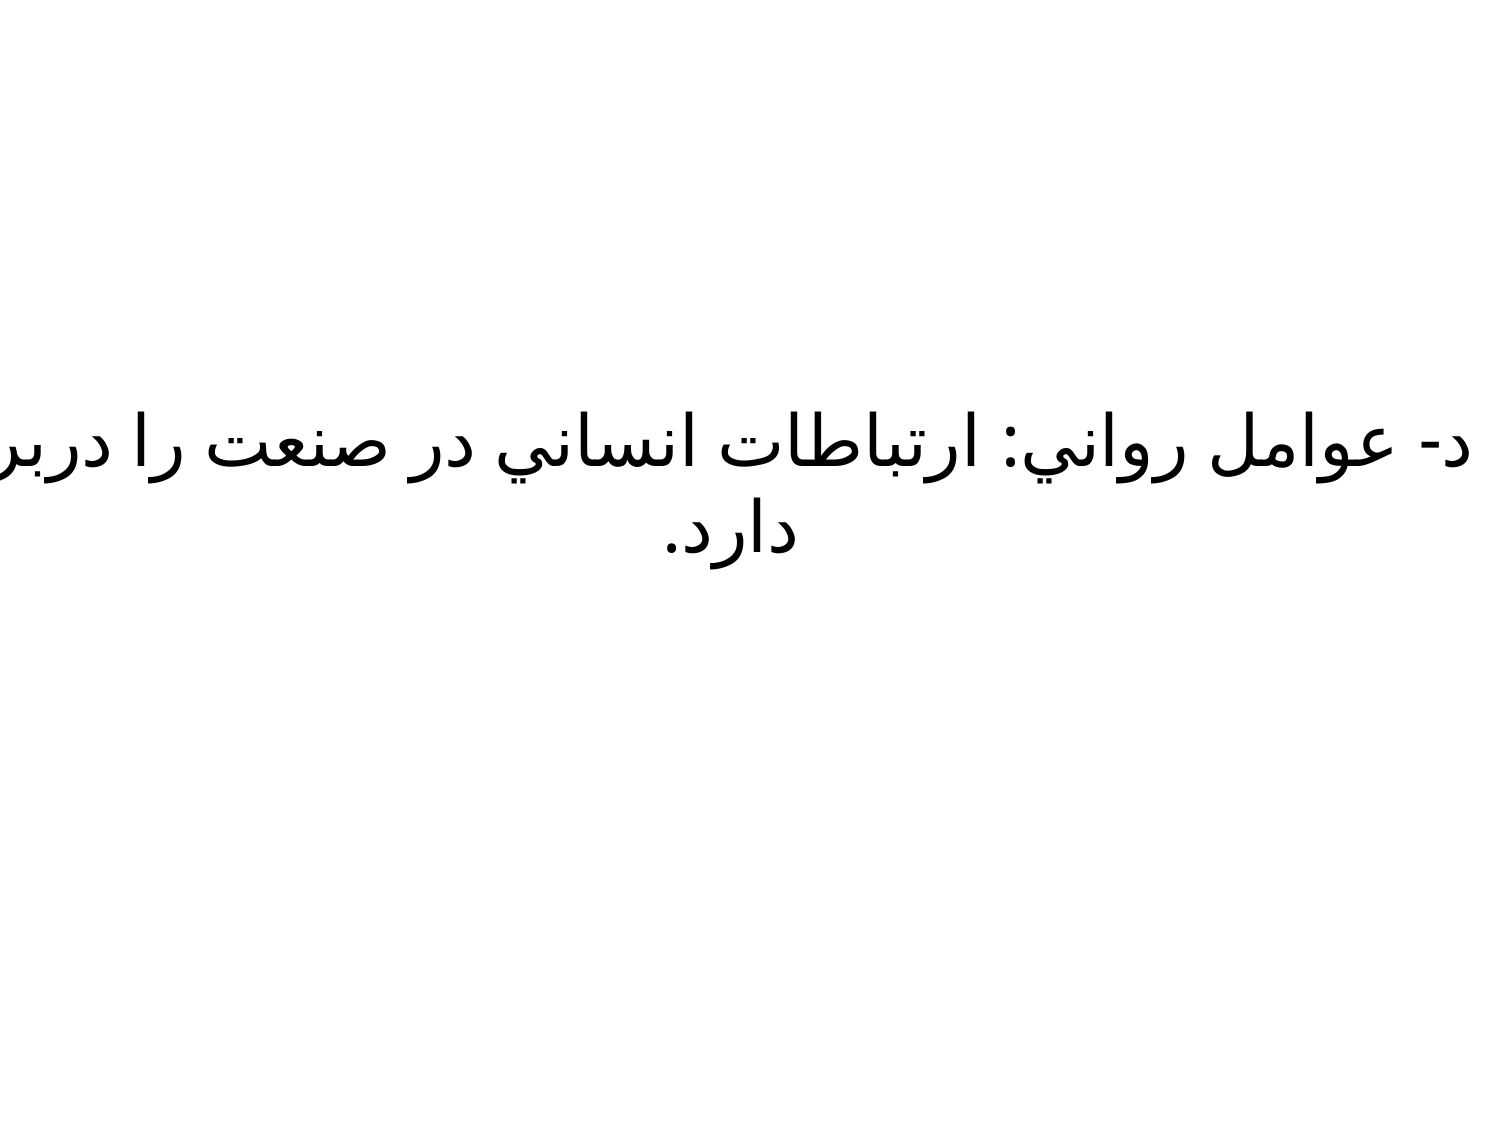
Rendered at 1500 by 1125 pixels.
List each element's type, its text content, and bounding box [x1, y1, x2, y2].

title د- عوامل رواني: ارتباطات انساني در صنعت را دربر دارد. [0, 387, 1500, 575]
